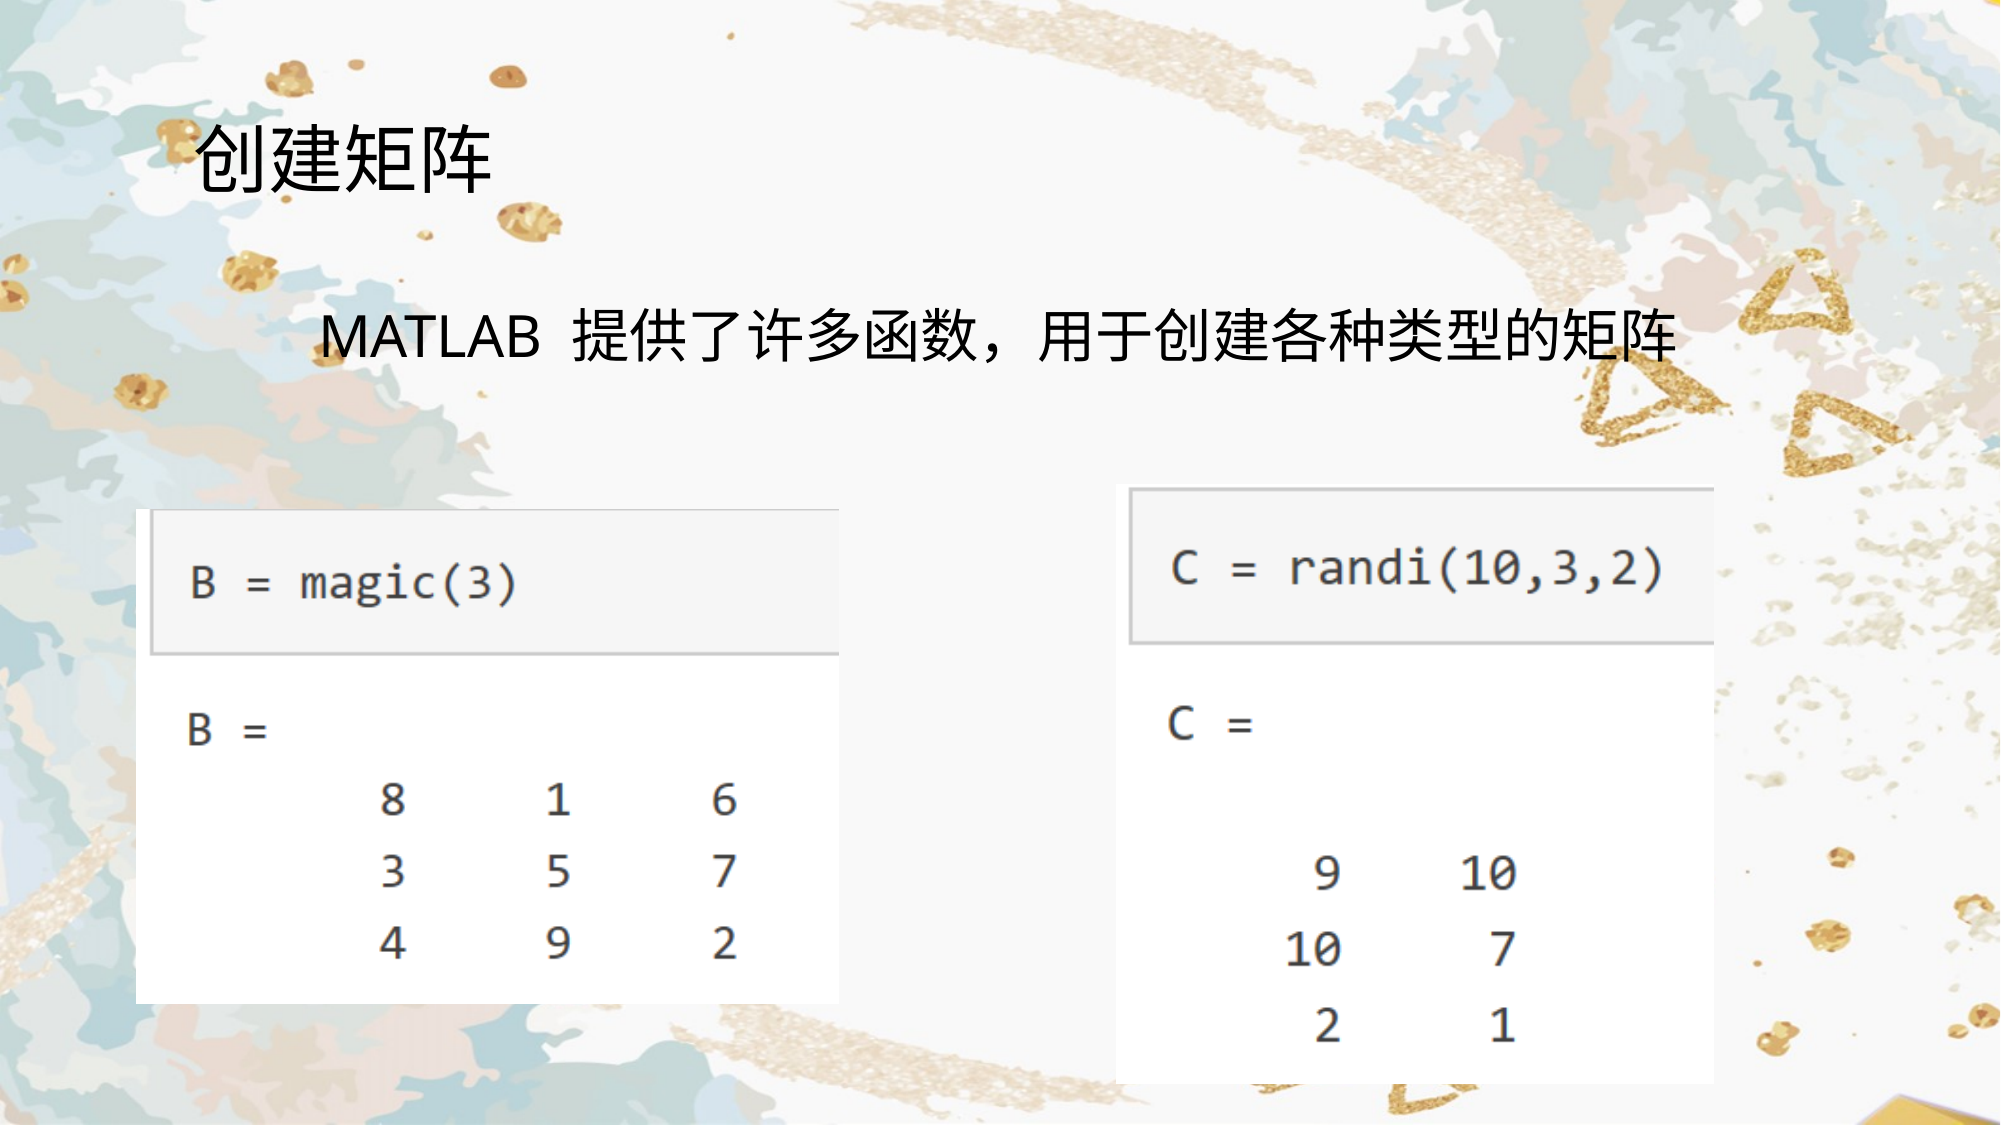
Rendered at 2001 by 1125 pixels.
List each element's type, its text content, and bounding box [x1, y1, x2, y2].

picture [0, 0, 2001, 1125]
text_box MATLAB 提供了许多函数，用于创建各种类型的矩阵 [303, 291, 1714, 377]
text_box 创建矩阵 [178, 105, 706, 210]
